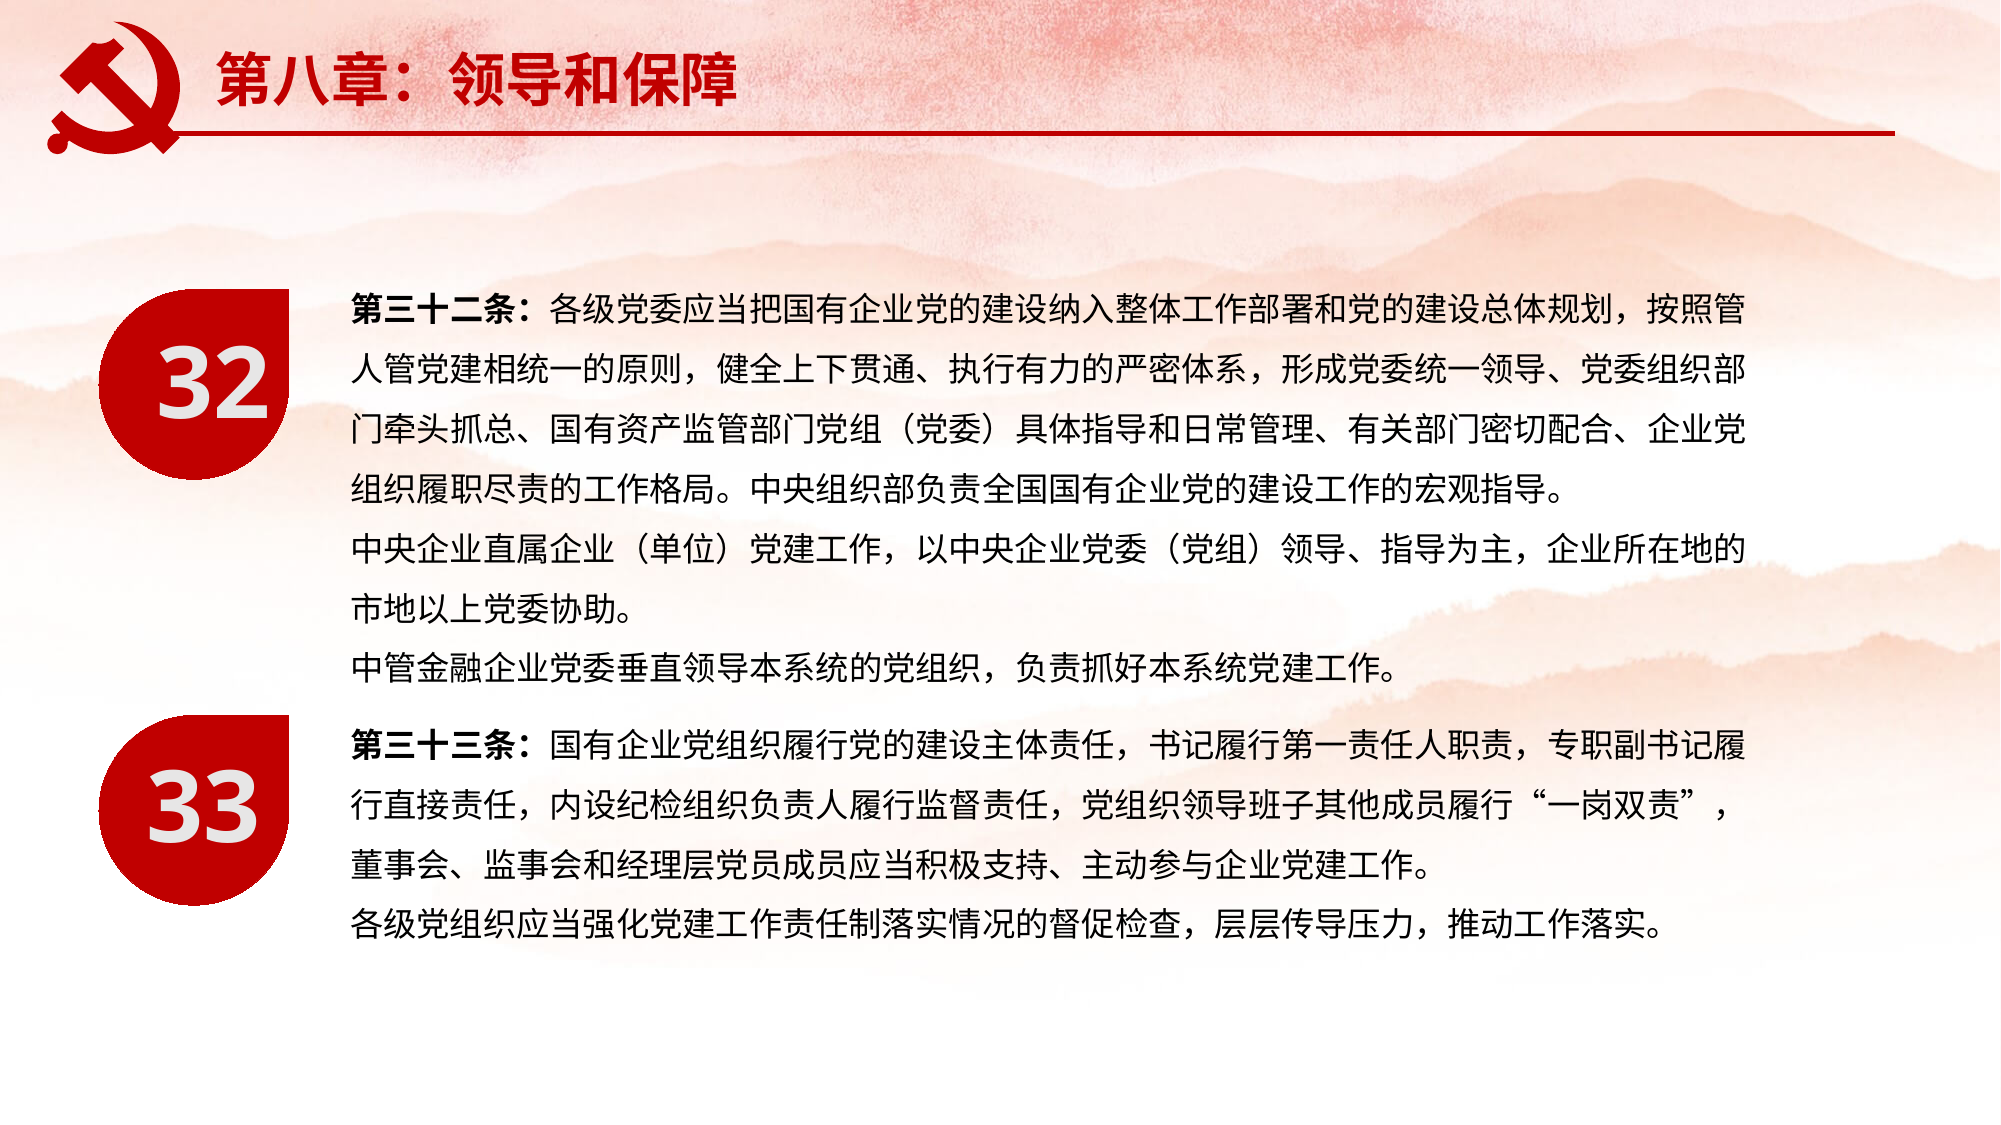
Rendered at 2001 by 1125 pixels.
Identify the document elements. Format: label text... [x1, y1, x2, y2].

picture [0, 0, 2001, 1125]
text_box 第三十三条：国有企业党组织履行党的建设主体责任，书记履行第一责任人职责，专职副书记履行直接责任，内设纪检组织负责人履行监督责任，党组织领导班子其他成员履行“一岗双责”，董事会、监事会和经理层党员成员应当积极支持、主动参与企业党建工作。 各级党组织应当强化党建工作责任制落实情况的督促检查，层层传导压力，推动工作落实。 [335, 696, 1773, 951]
text_box 32 [142, 310, 287, 446]
text_box 33 [132, 734, 323, 870]
text_box [98, 738, 268, 906]
text_box [98, 289, 289, 480]
text_box [137, 715, 289, 734]
text_box [47, 21, 180, 155]
text_box 第三十二条：各级党委应当把国有企业党的建设纳入整体工作部署和党的建设总体规划，按照管人管党建相统一的原则，健全上下贯通、执行有力的严密体系，形成党委统一领导、党委组织部门牵头抓总、国有资产监管部门党组（党委）具体指导和日常管理、有关部门密切配合、企业党组织履职尽责的工作格局。中央组织部负责全国国有企业党的建设工作的宏观指导。 中央企业直属企业（单位）党建工作，以中央企业党委（党组）领导、指导为主，企业所在地的市地以上党委协助。 中管金融企业党委垂直领导本系统的党组织，负责抓好本系统党建工作。 [335, 260, 1791, 695]
text_box 第八章：领导和保障 [199, 35, 1022, 121]
